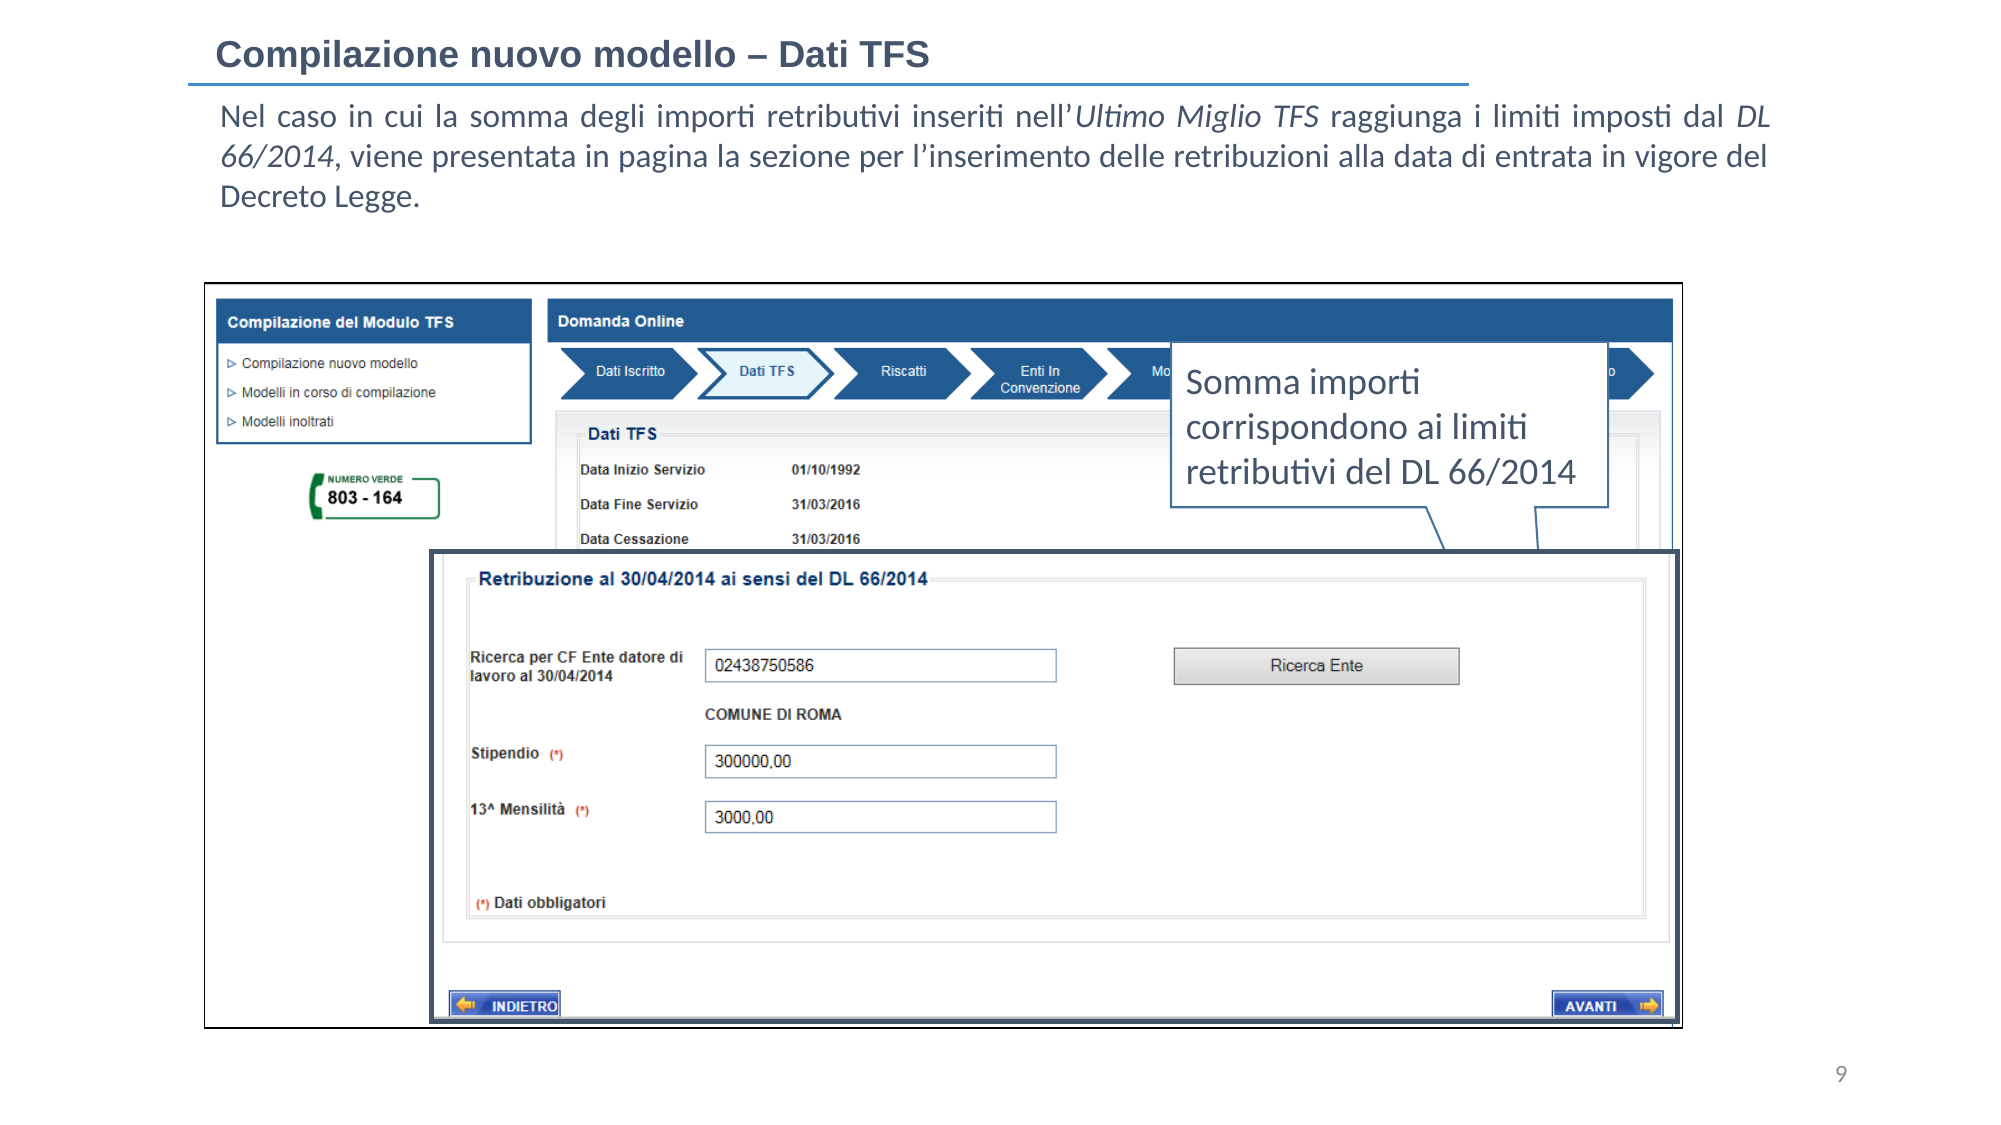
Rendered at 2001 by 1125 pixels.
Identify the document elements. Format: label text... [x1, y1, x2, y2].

picture [205, 283, 1682, 1028]
slide_number 9 [1412, 1042, 1863, 1103]
text_box Compilazione nuovo modello – Dati TFS [200, 22, 947, 83]
text_box Nel caso in cui la somma degli importi retributivi inseriti nell’Ultimo Miglio TFS raggiunga i limiti imposti dal DL 66/2014, viene presentata in pagina la sezione per l’inserimento delle retribuzioni alla data di entrata in vigore del Decreto Legge. [205, 87, 1786, 222]
